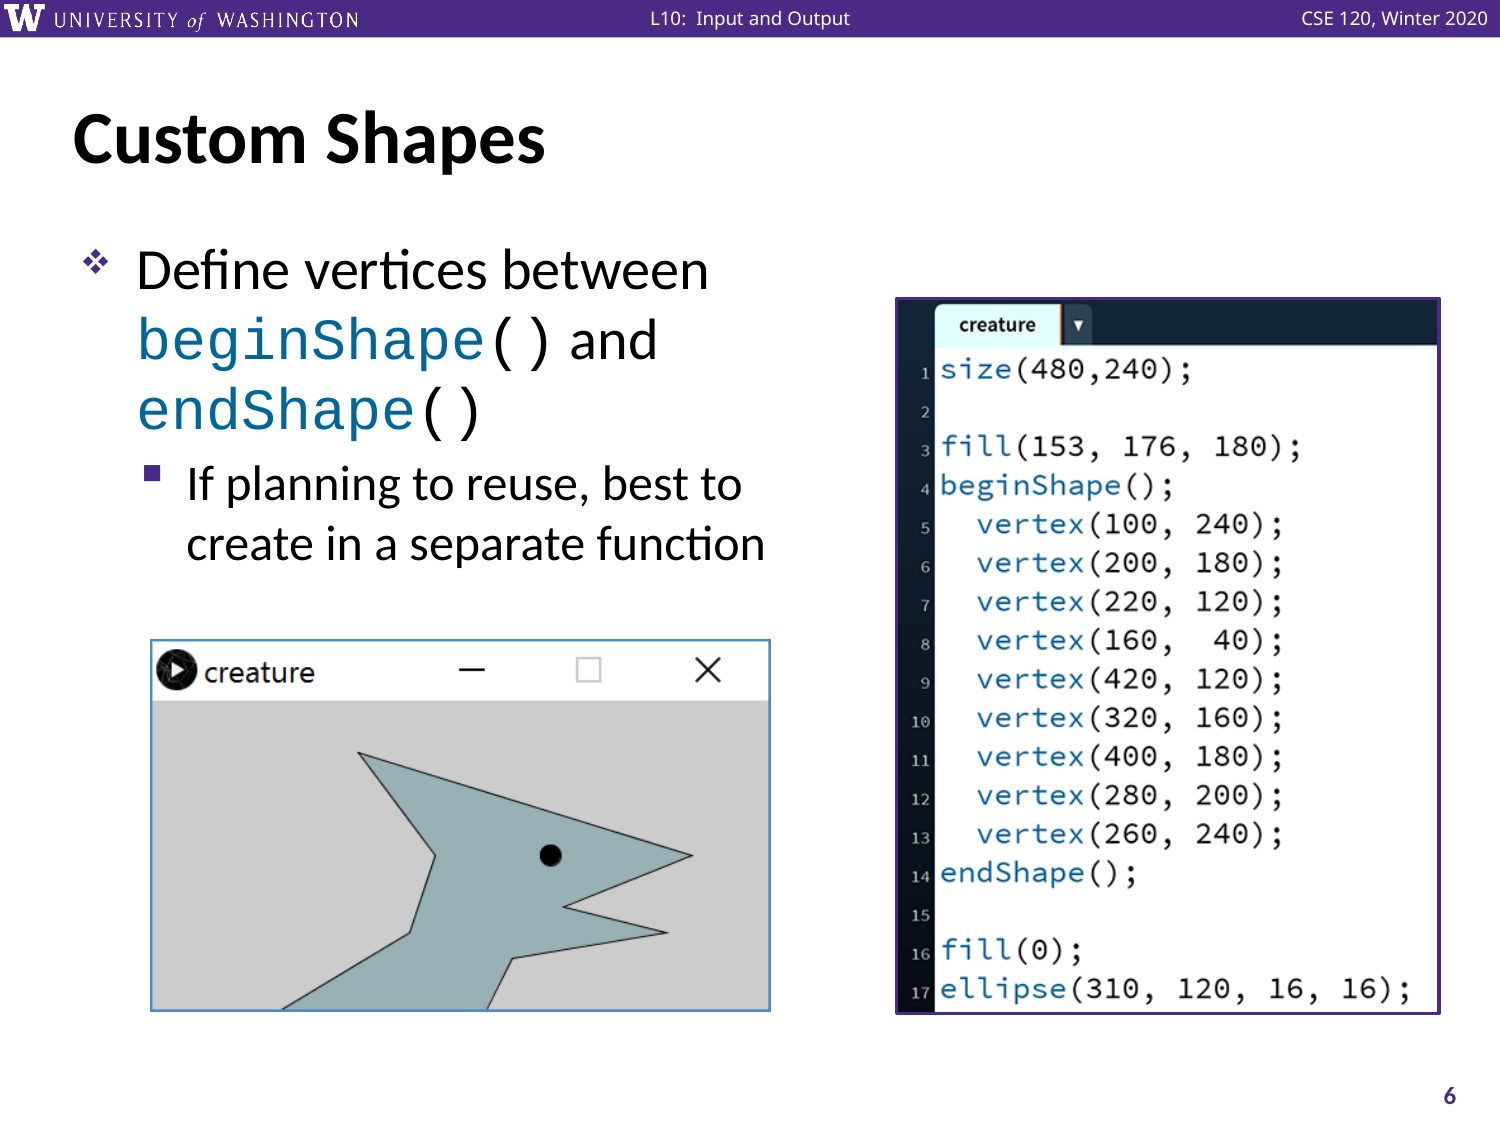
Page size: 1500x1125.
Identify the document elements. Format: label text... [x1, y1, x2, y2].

picture [4, 4, 358, 32]
list Define vertices between beginShape() and endShape() If planning to reuse, best to create in a separate function [64, 223, 1438, 1040]
picture [897, 299, 1438, 1012]
picture [149, 639, 771, 1012]
title Custom Shapes [58, 71, 1438, 197]
slide_number 6 [1400, 1065, 1500, 1125]
